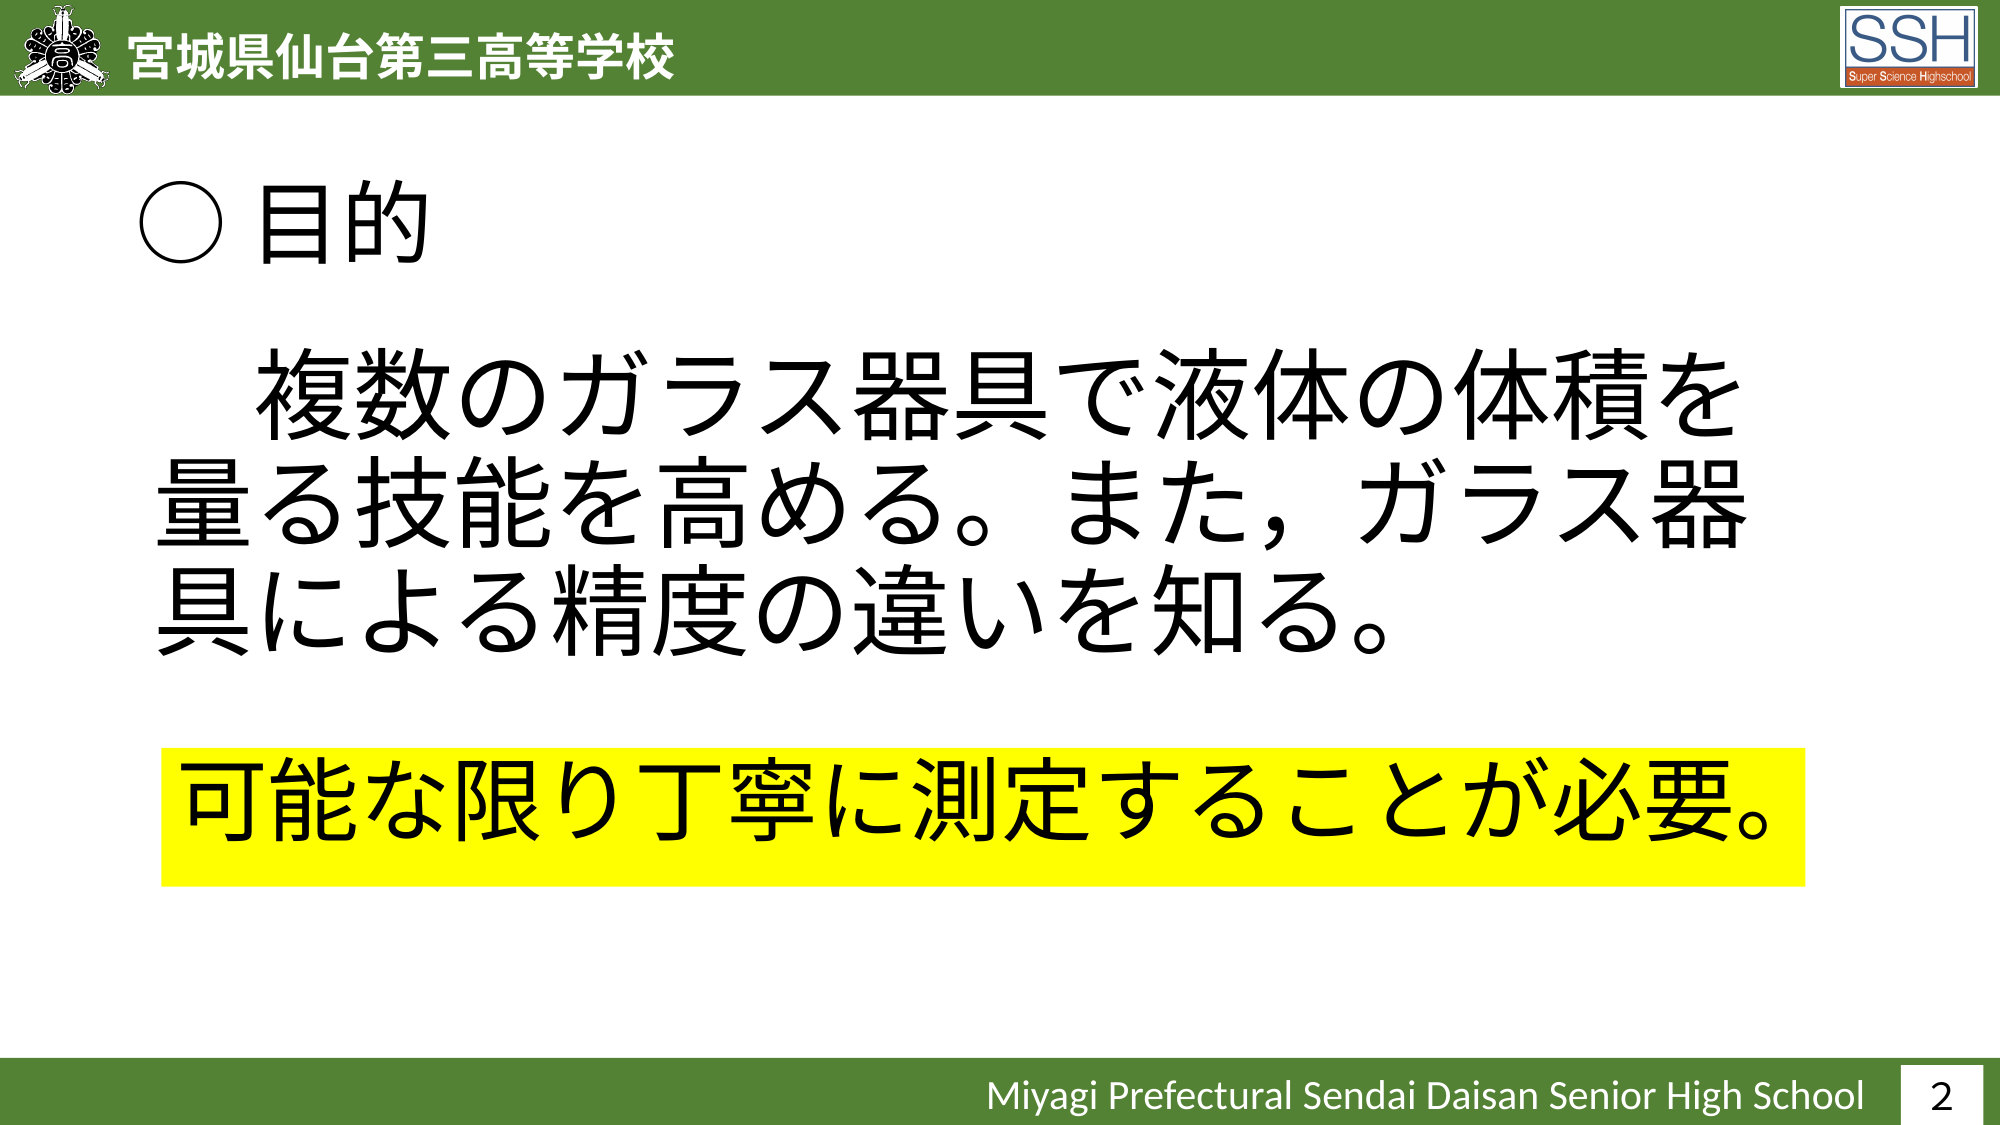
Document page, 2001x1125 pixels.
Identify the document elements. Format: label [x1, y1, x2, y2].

text_box [0, 0, 2000, 1125]
